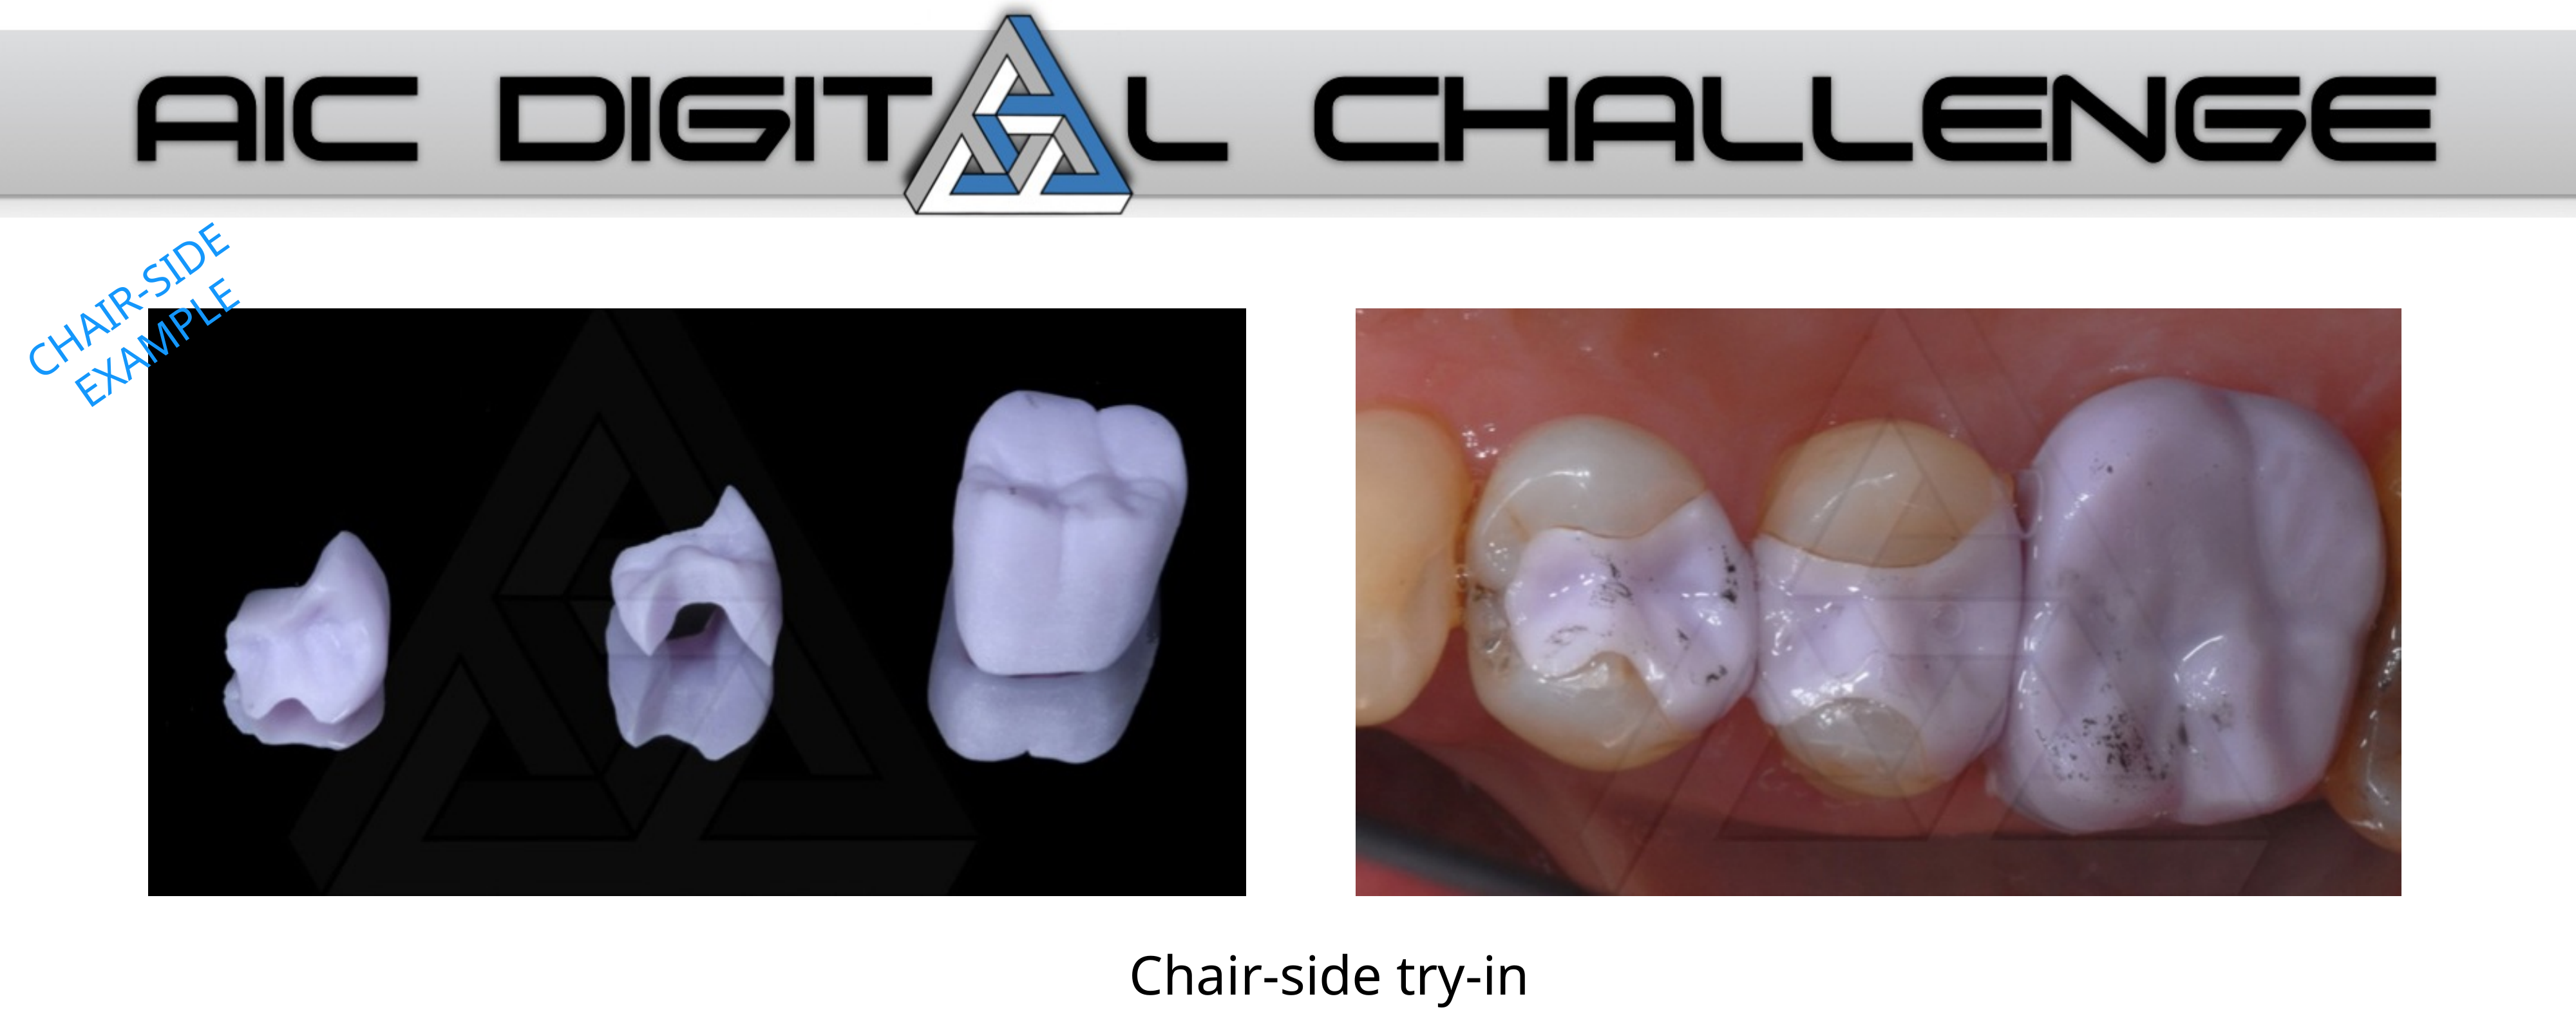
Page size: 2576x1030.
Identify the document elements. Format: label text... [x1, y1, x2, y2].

picture [1355, 308, 2401, 896]
text_box CHAIR-SIDE EXAMPLE [0, 218, 283, 444]
picture [148, 308, 1246, 896]
picture [0, 0, 2576, 218]
text_box Chair-side try-in [1124, 936, 1535, 1011]
